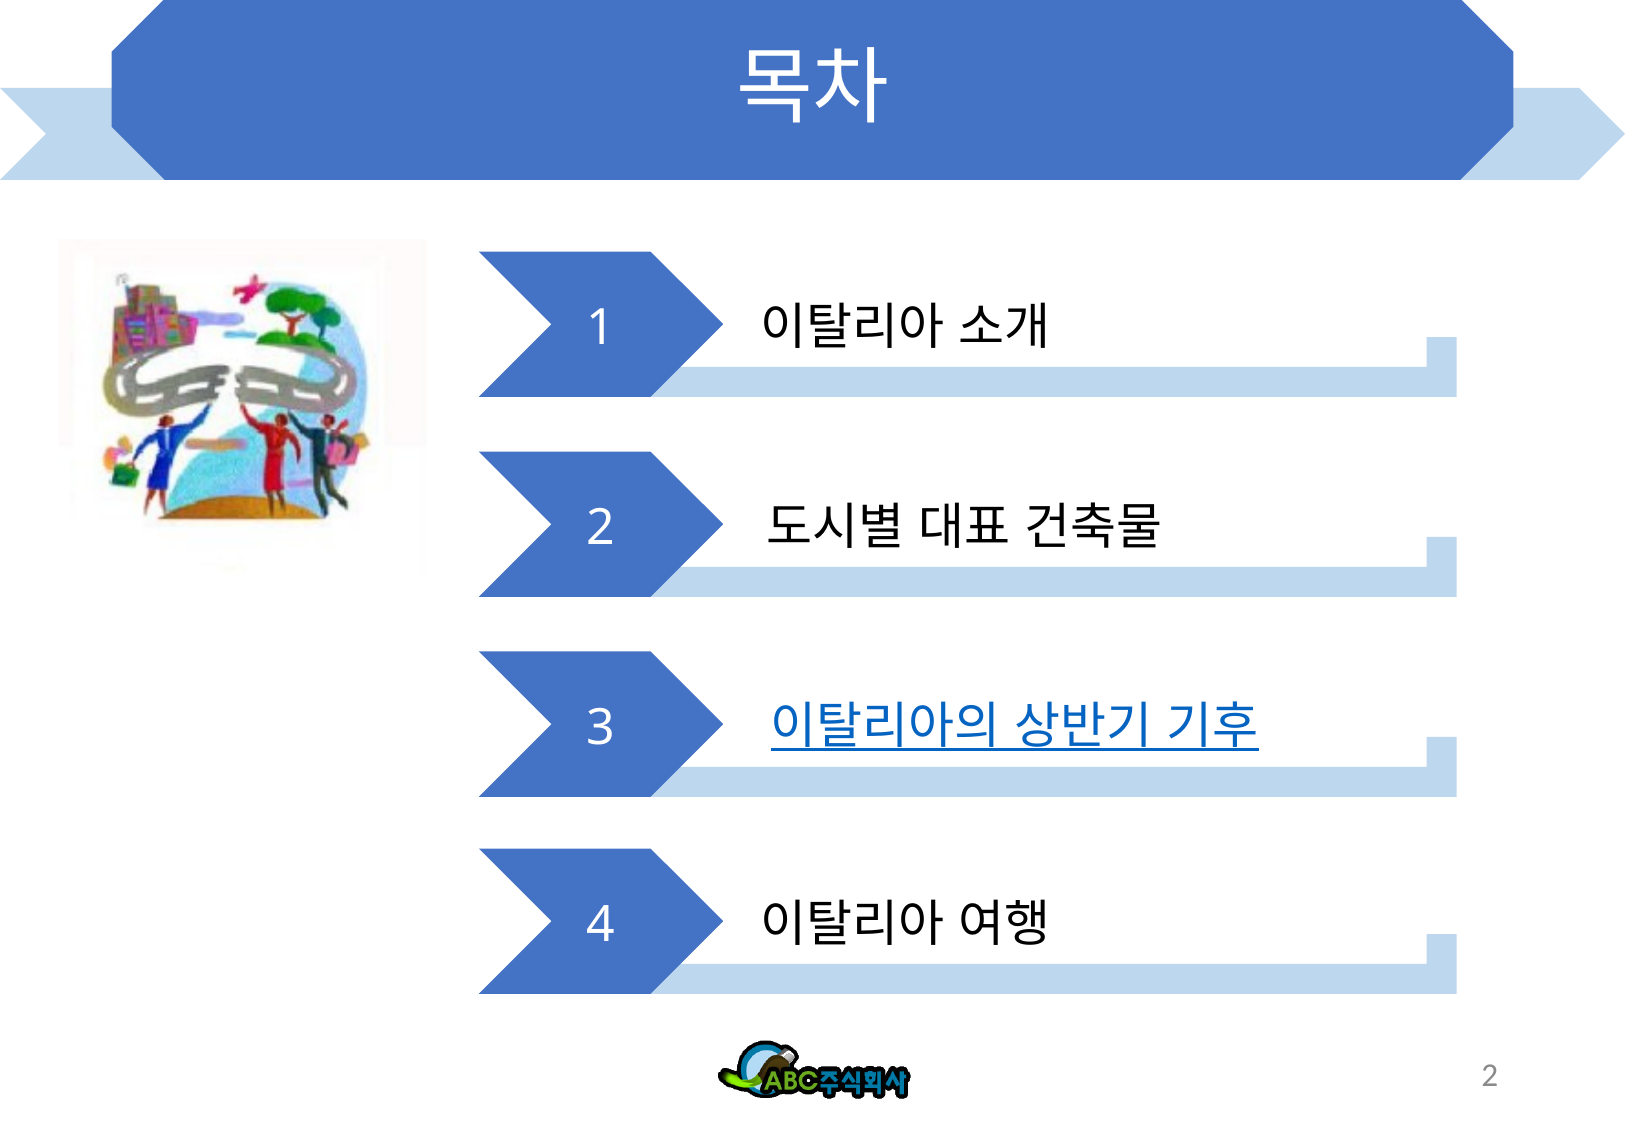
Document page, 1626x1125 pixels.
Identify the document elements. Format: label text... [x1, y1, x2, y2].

text_box 1 [478, 251, 724, 397]
picture [709, 1034, 916, 1103]
text_box [532, 336, 1458, 398]
text_box 4 [478, 848, 724, 994]
text_box [532, 536, 1458, 598]
text_box 이탈리아 여행 [745, 884, 1066, 959]
text_box 도시별 대표 건축물 [751, 487, 1178, 563]
text_box [532, 933, 1458, 995]
text_box 이탈리아 소개 [745, 286, 1066, 362]
slide_number 2 [1147, 1042, 1514, 1103]
text_box 이탈리아의 상반기 기후 [756, 686, 1274, 774]
text_box 3 [478, 651, 724, 797]
text_box [532, 736, 1458, 798]
text_box 2 [478, 451, 724, 597]
picture [58, 239, 427, 585]
title 목차 [0, 0, 1625, 180]
